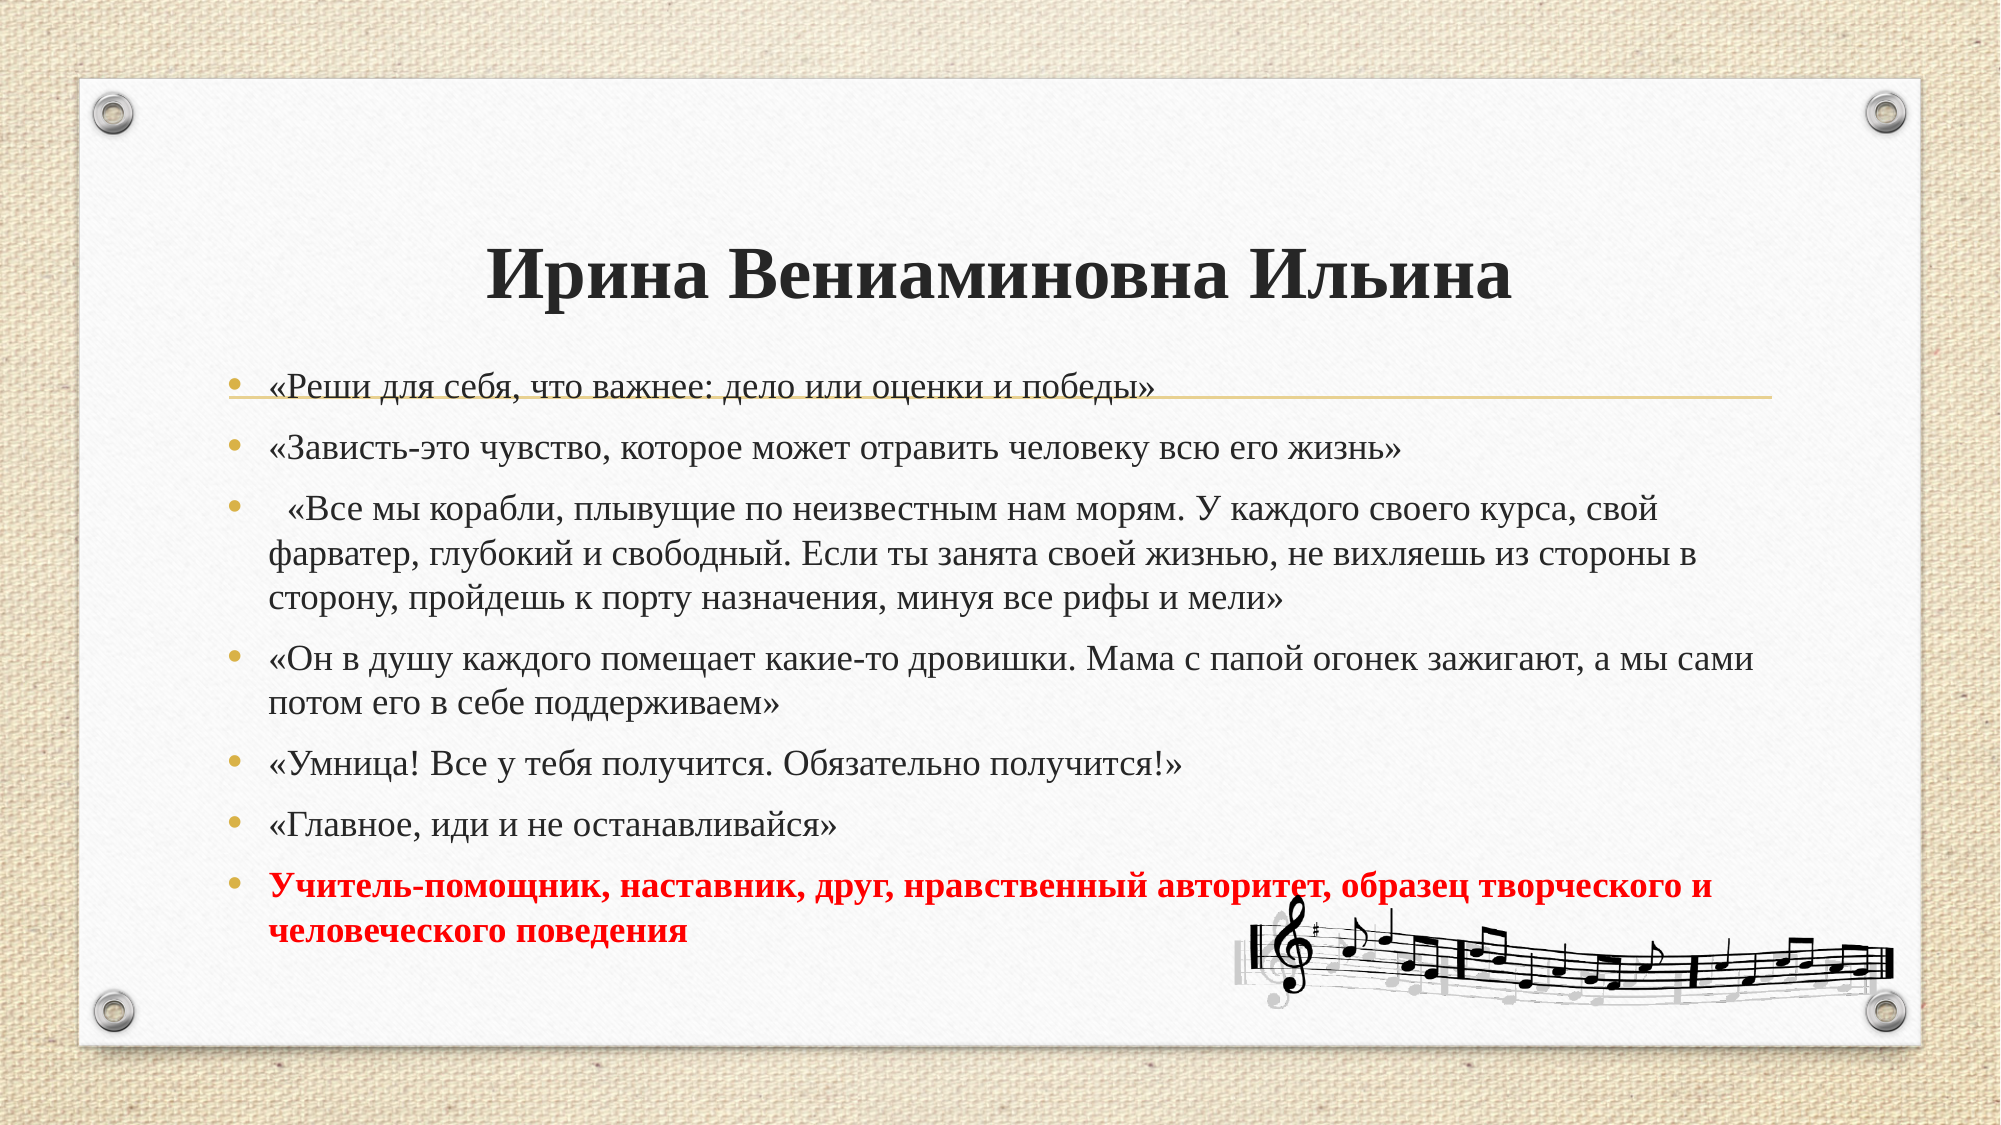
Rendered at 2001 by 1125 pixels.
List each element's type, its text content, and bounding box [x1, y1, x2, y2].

picture [0, 0, 2001, 1125]
list «Реши для себя, что важнее: дело или оценки и победы» «Зависть-это чувство, которое может отравить человеку всю его жизнь» «Все мы корабли, плывущие по неизвестным нам морям. У каждого своего курса, свой фарватер, глубокий и свободный. Если ты занята своей жизнью, не вихляешь из стороны в сторону, пройдешь к порту назначения, минуя все рифы и мели» «Он в душу каждого помещает какие-то дровишки. Мама с папой огонек зажигают, а мы сами потом его в себе поддерживаем» «Умница! Все у тебя получится. Обязательно получится!» «Главное, иди и не останавливайся» Учитель-помощник, наставник, друг, нравственный авторитет, образец творческого и человеческого поведения [212, 354, 1788, 964]
title Ирина Вениаминовна Ильина [212, 161, 1788, 354]
